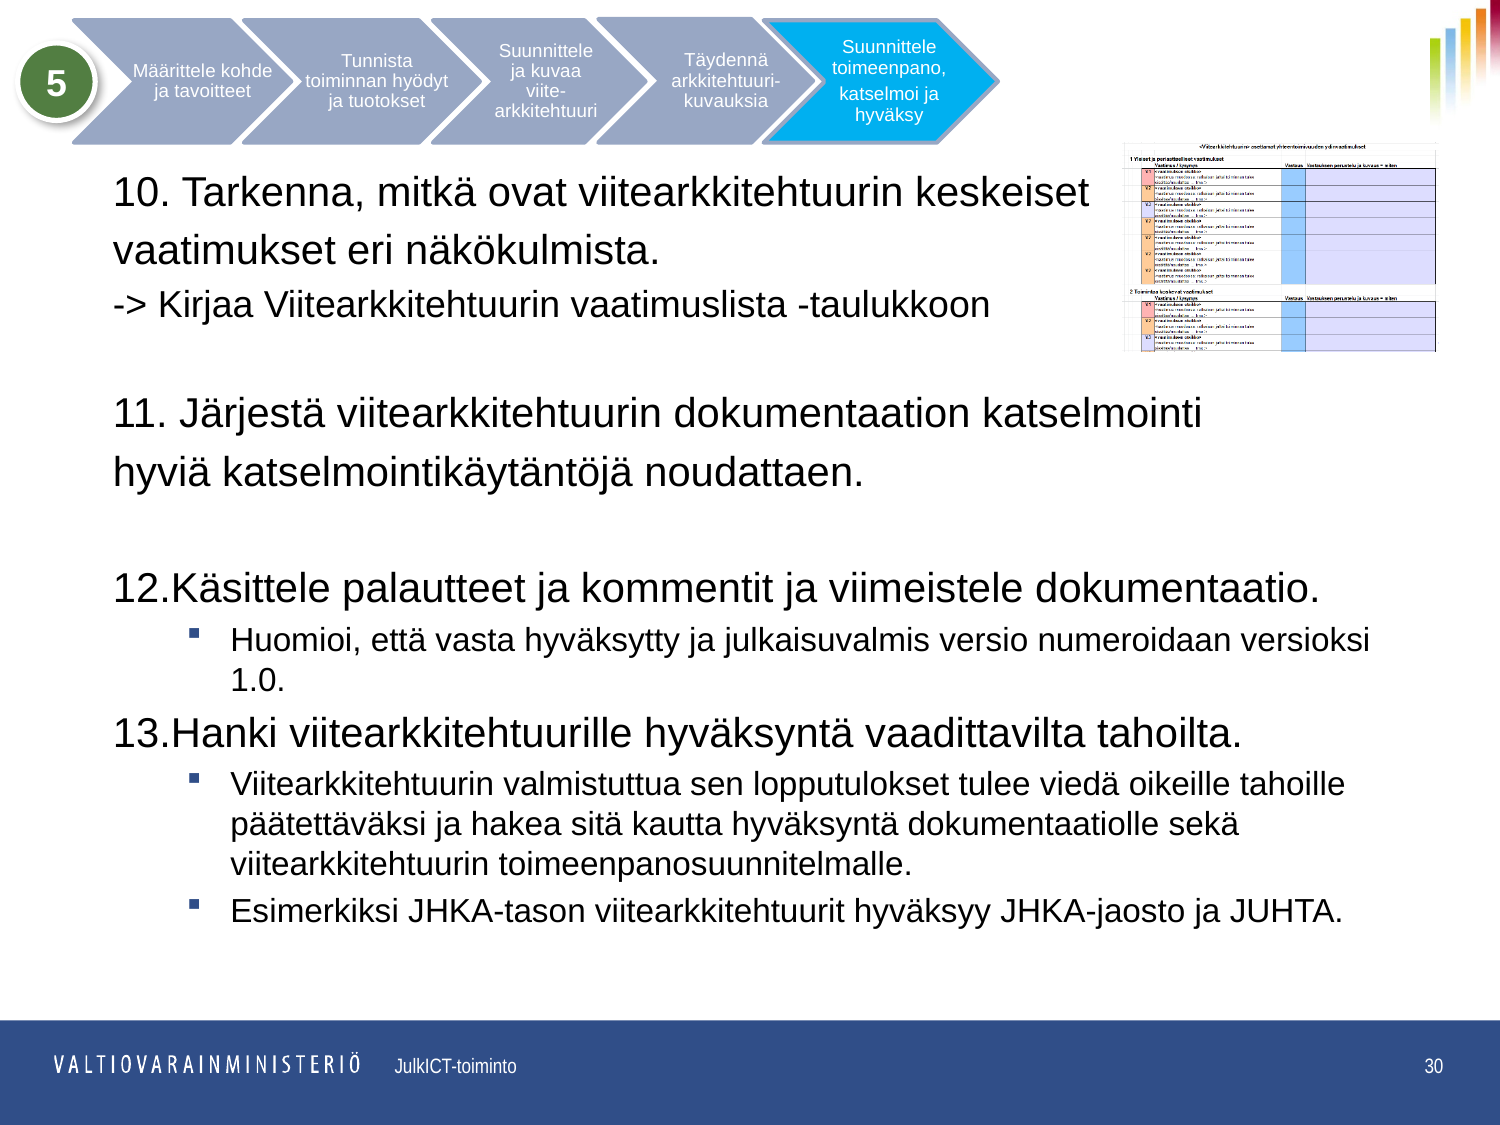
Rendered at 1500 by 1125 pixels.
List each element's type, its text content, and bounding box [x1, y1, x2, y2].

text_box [643, 0, 768, 189]
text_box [477, 0, 601, 188]
slide_number 30 [1379, 1045, 1459, 1081]
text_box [819, 0, 943, 199]
text_box 5 [17, 42, 96, 121]
list 10. Tarkenna, mitkä ovat viitearkkitehtuurin keskeiset vaatimukset eri näkökulmista. -> Kirjaa Viitearkkitehtuurin vaatimuslista -taulukkoon 11. Järjestä viitearkkitehtuurin dokumentaation katselmointi hyviä katselmointikäytäntöjä noudattaen. 12.Käsittele palautteet ja kommentit ja viimeistele dokumentaatio. Huomioi, että vasta hyväksytty ja julkaisuvalmis versio numeroidaan versioksi 1.0. 13.Hanki viitearkkitehtuurille hyväksyntä vaadittavilta tahoilta. Viitearkkitehtuurin valmistuttua sen lopputulokset tulee viedä oikeille tahoille päätettäväksi ja hakea sitä kautta hyväksyntä dokumentaatiolle sekä viitearkkitehtuurin toimeenpanosuunnitelmalle. Esimerkiksi JHKA-tason viitearkkitehtuurit hyväksyy JHKA-jaosto ja JUHTA. [97, 156, 1403, 1006]
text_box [300, 0, 424, 200]
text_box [121, 0, 244, 191]
picture [1122, 0, 1500, 353]
